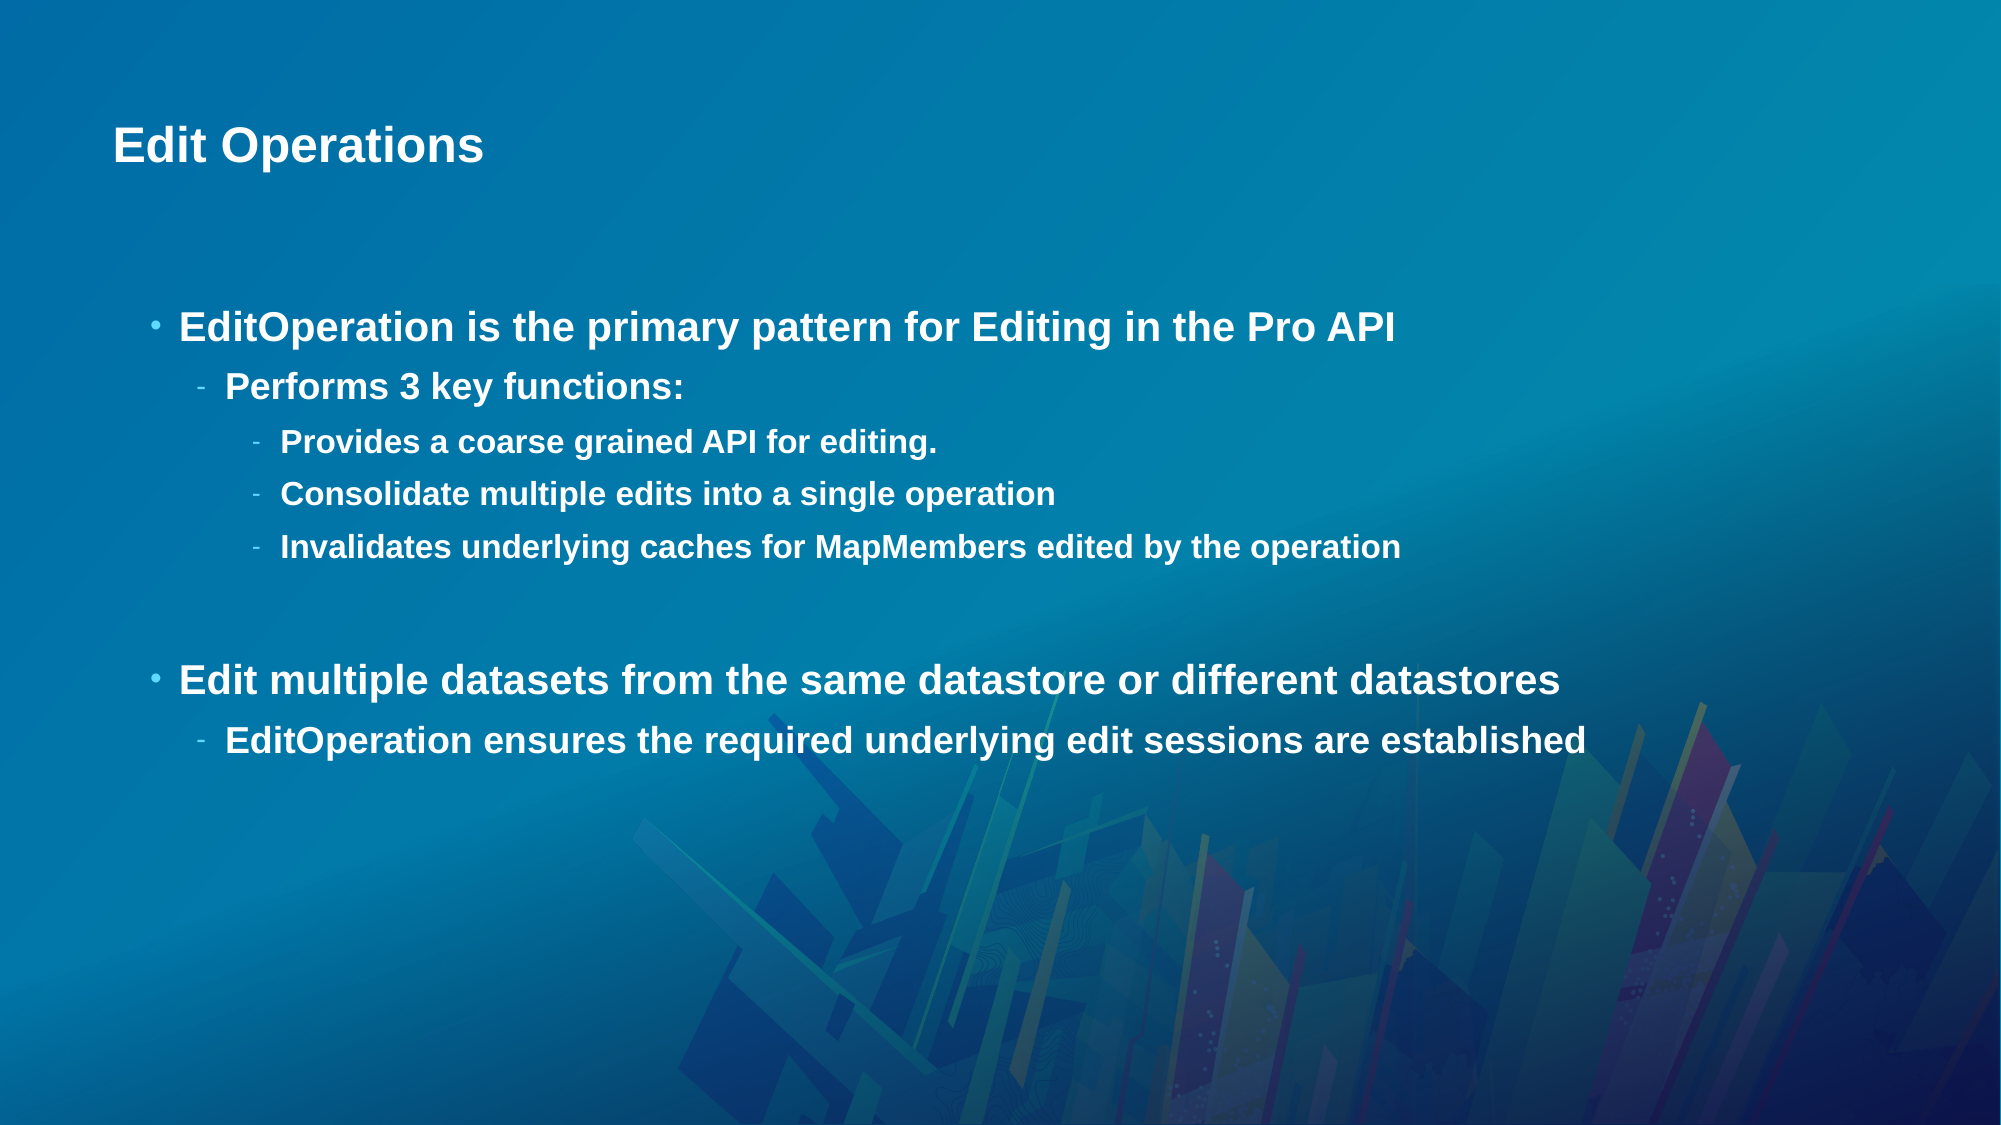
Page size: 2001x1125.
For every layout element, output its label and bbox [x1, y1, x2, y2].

text_box [0, 0, 2000, 1125]
